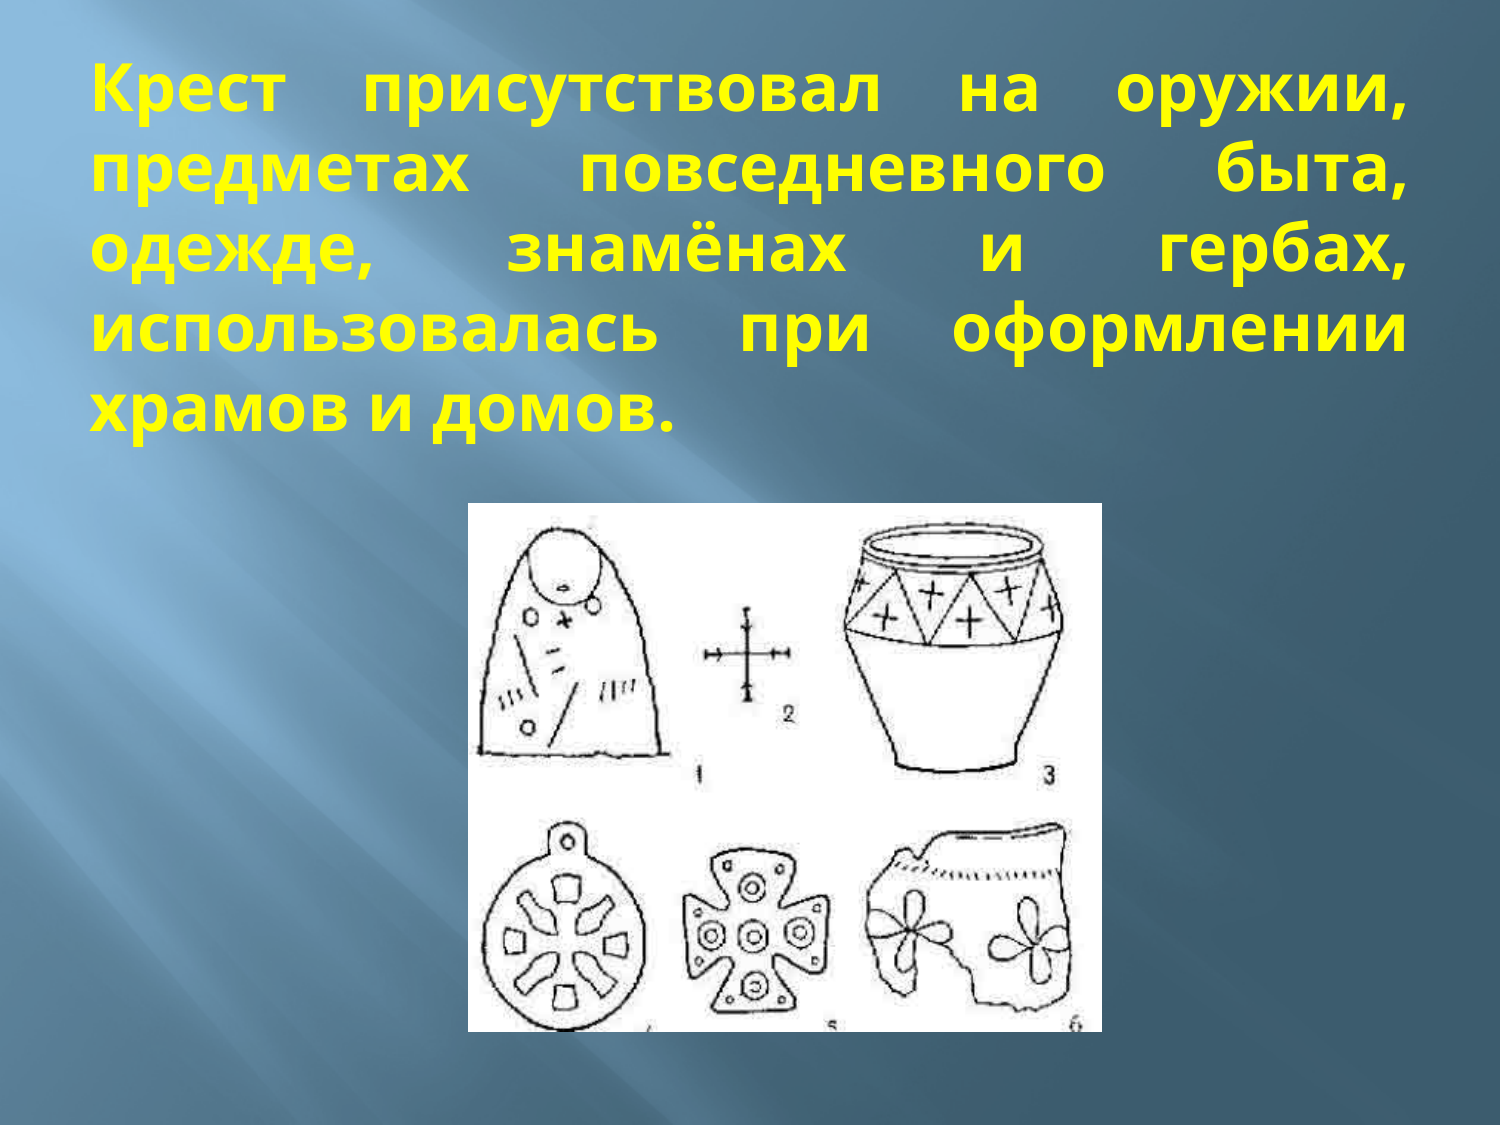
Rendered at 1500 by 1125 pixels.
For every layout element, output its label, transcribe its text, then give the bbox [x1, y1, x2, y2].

title Крест присутствовал на оружии, предметах повседневного быта, одежде, знамёнах и гербах, использовалась при оформлении храмов и домов. [75, 45, 1425, 446]
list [468, 503, 1102, 1032]
